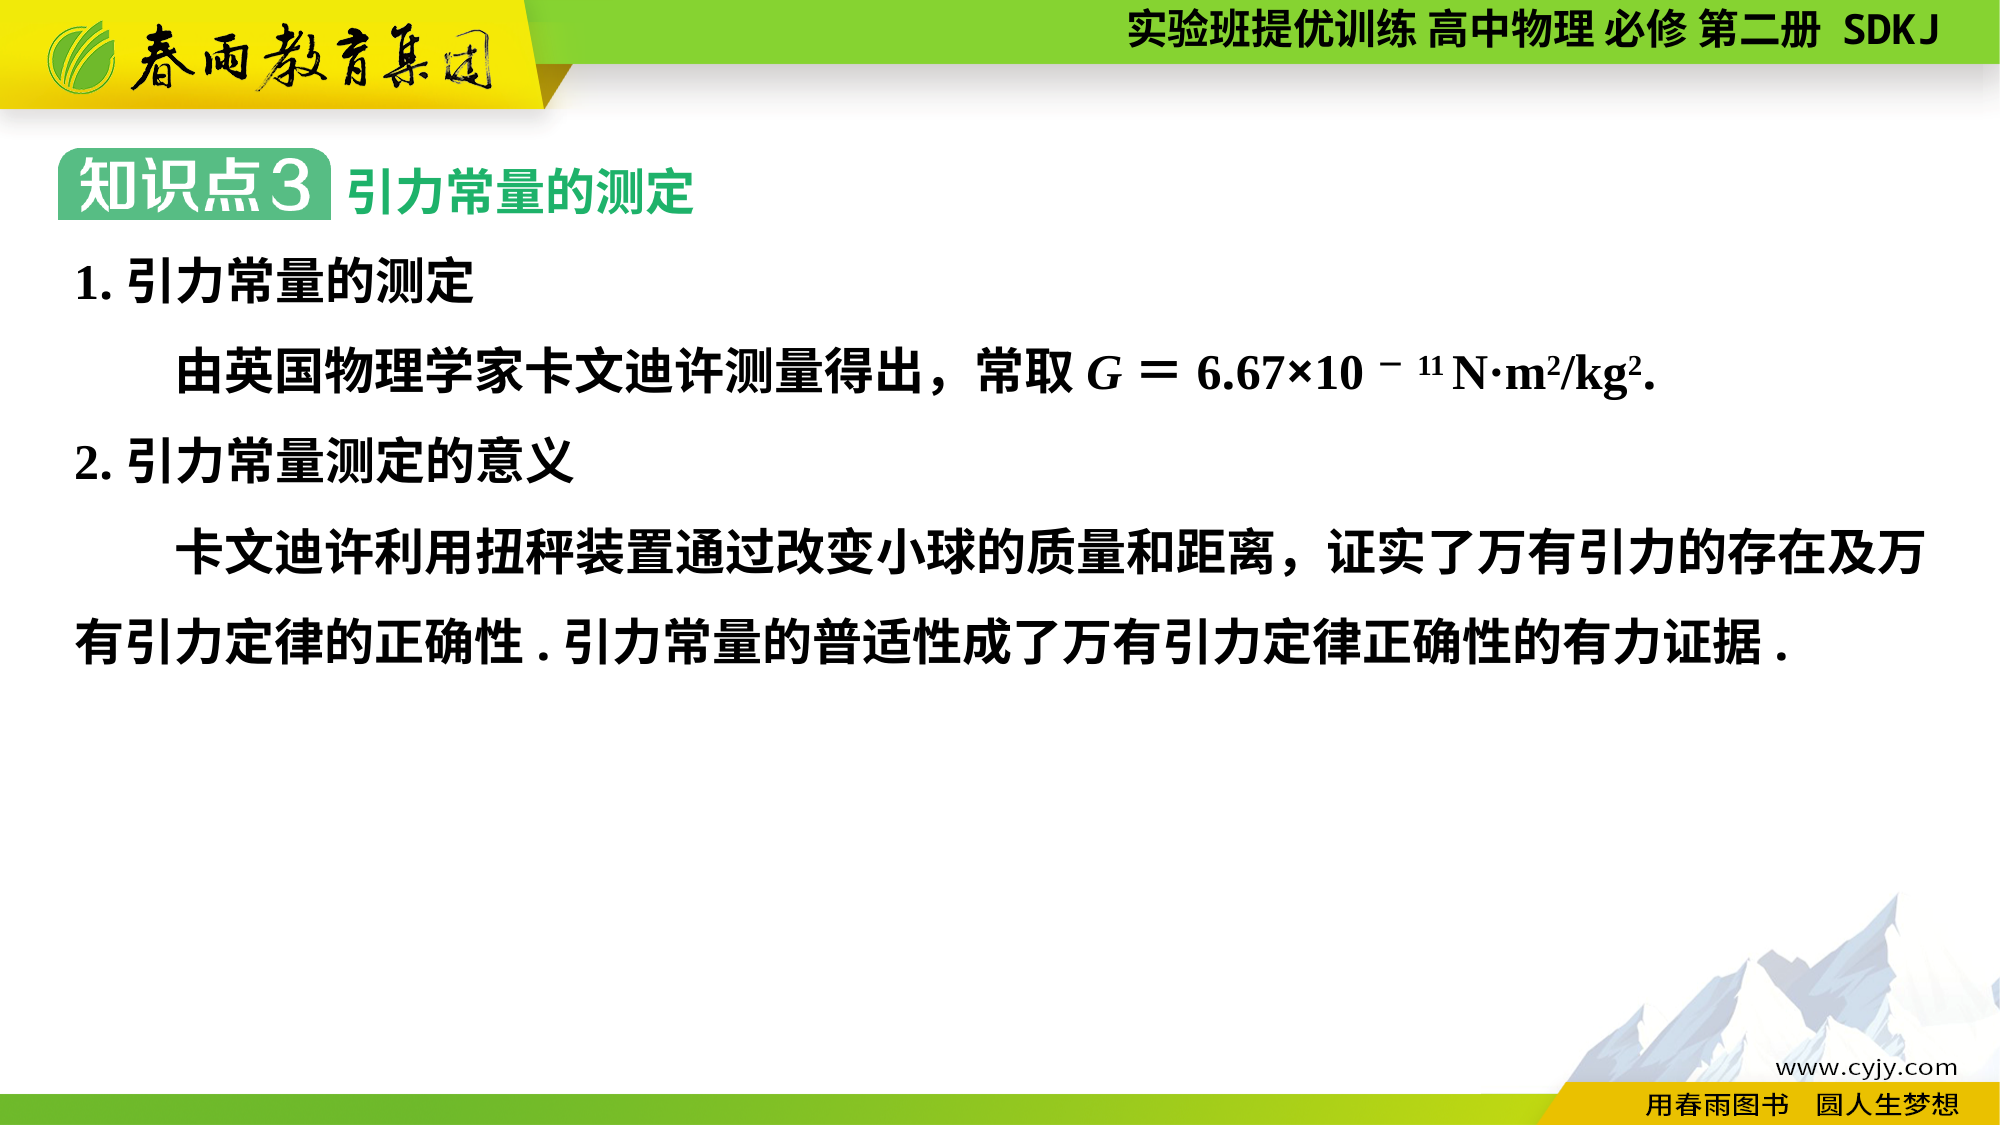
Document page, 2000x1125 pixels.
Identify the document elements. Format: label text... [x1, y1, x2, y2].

list 引力常量的测定 1.引力常量的测定 由英国物理学家卡文迪许测量得出，常取G＝6.67×10－11 N·m2/kg2. 2.引力常量测定的意义 卡文迪许利用扭秤装置通过改变小球的质量和距离，证实了万有引力的存在及万有引力定律的正确性.引力常量的普适性成了万有引力定律正确性的有力证据. [59, 122, 1944, 683]
picture [0, 0, 2000, 1125]
